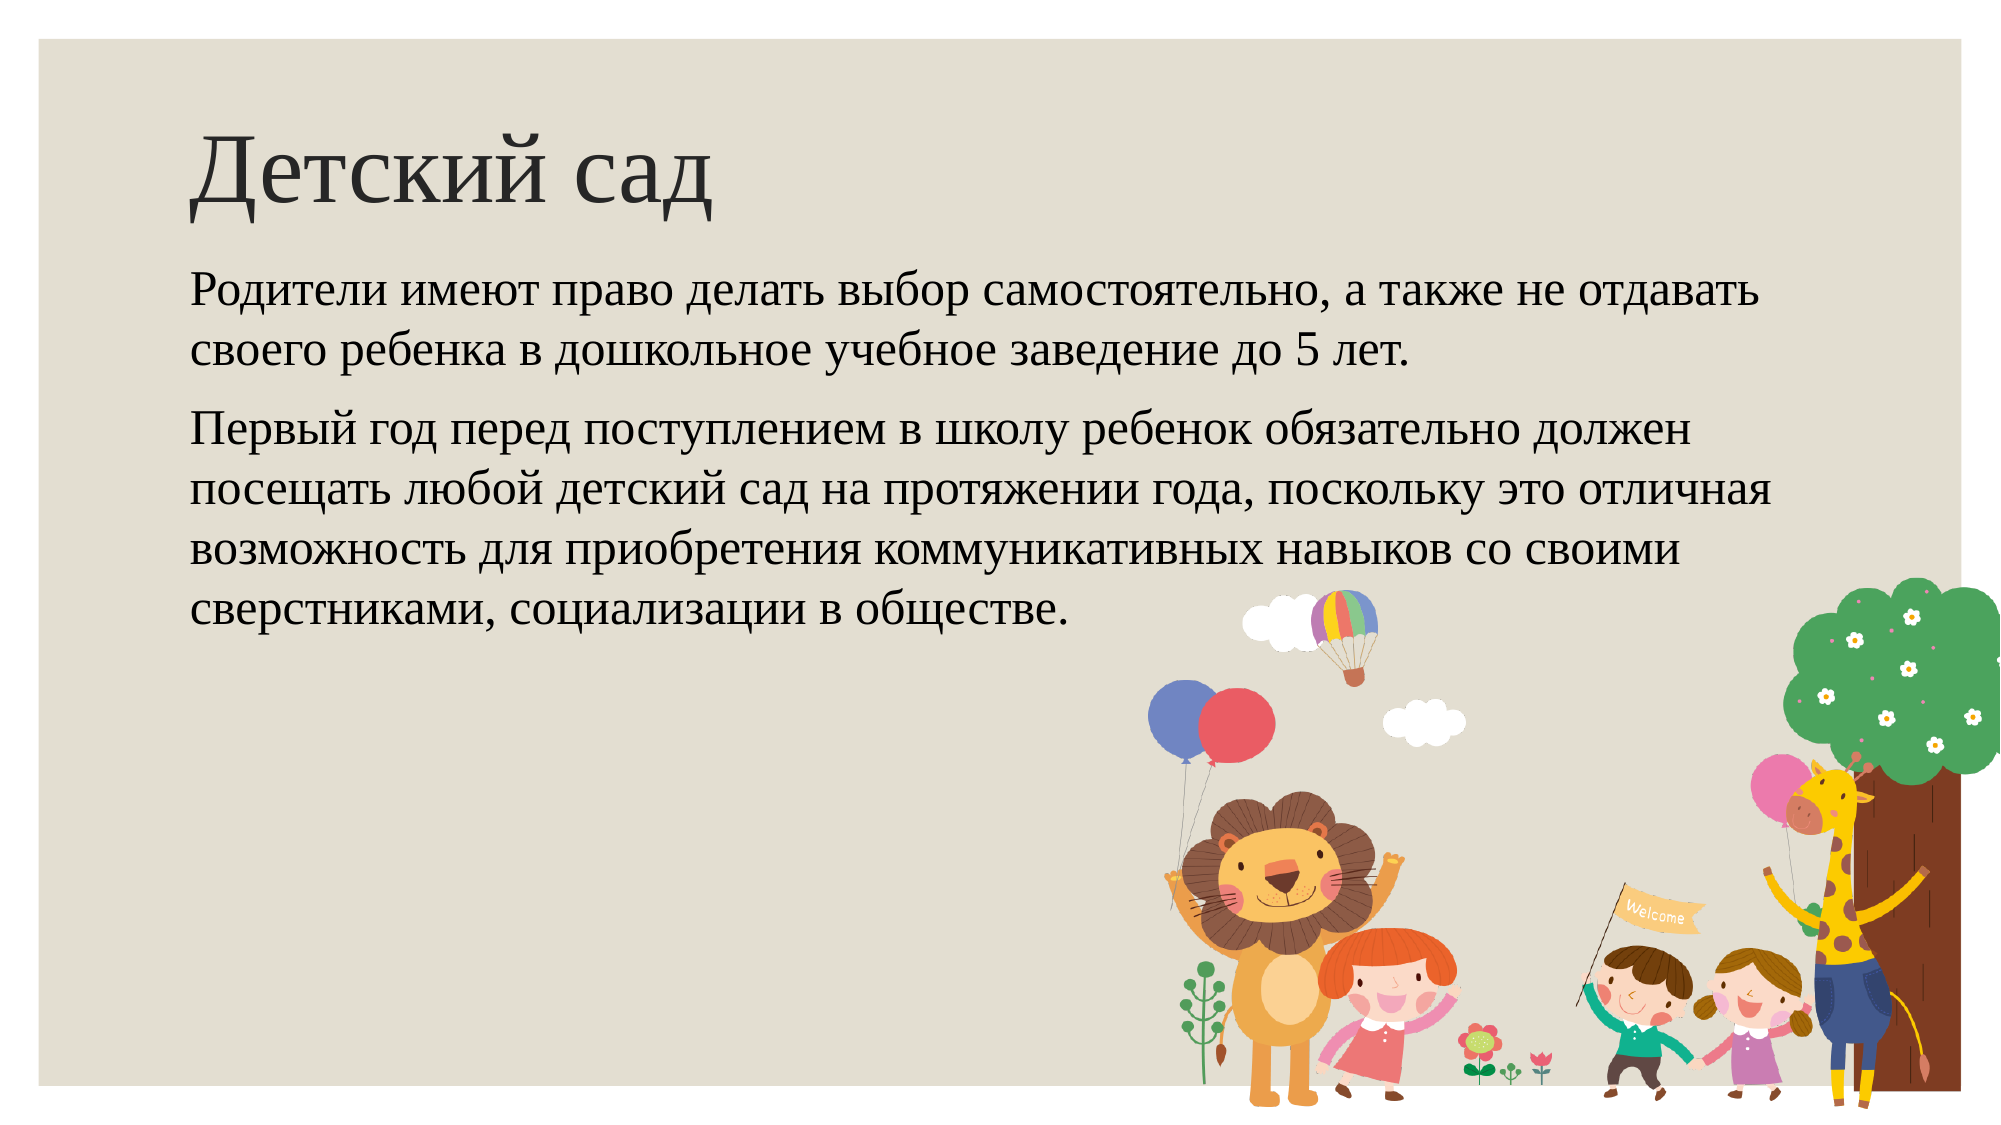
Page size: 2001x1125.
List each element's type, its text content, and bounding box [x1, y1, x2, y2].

title Детский сад [174, 57, 1825, 247]
list Родители имеют право делать выбор самостоятельно, а также не отдавать своего ребенка в дошкольное учебное заведение до 5 лет. Первый год перед поступлением в школу ребенок обязательно должен посещать любой детский сад на протяжении года, поскольку это отличная возможность для приобретения коммуникативных навыков со своими сверстниками, социализации в обществе. [174, 247, 1825, 893]
picture [1127, 540, 2000, 1125]
